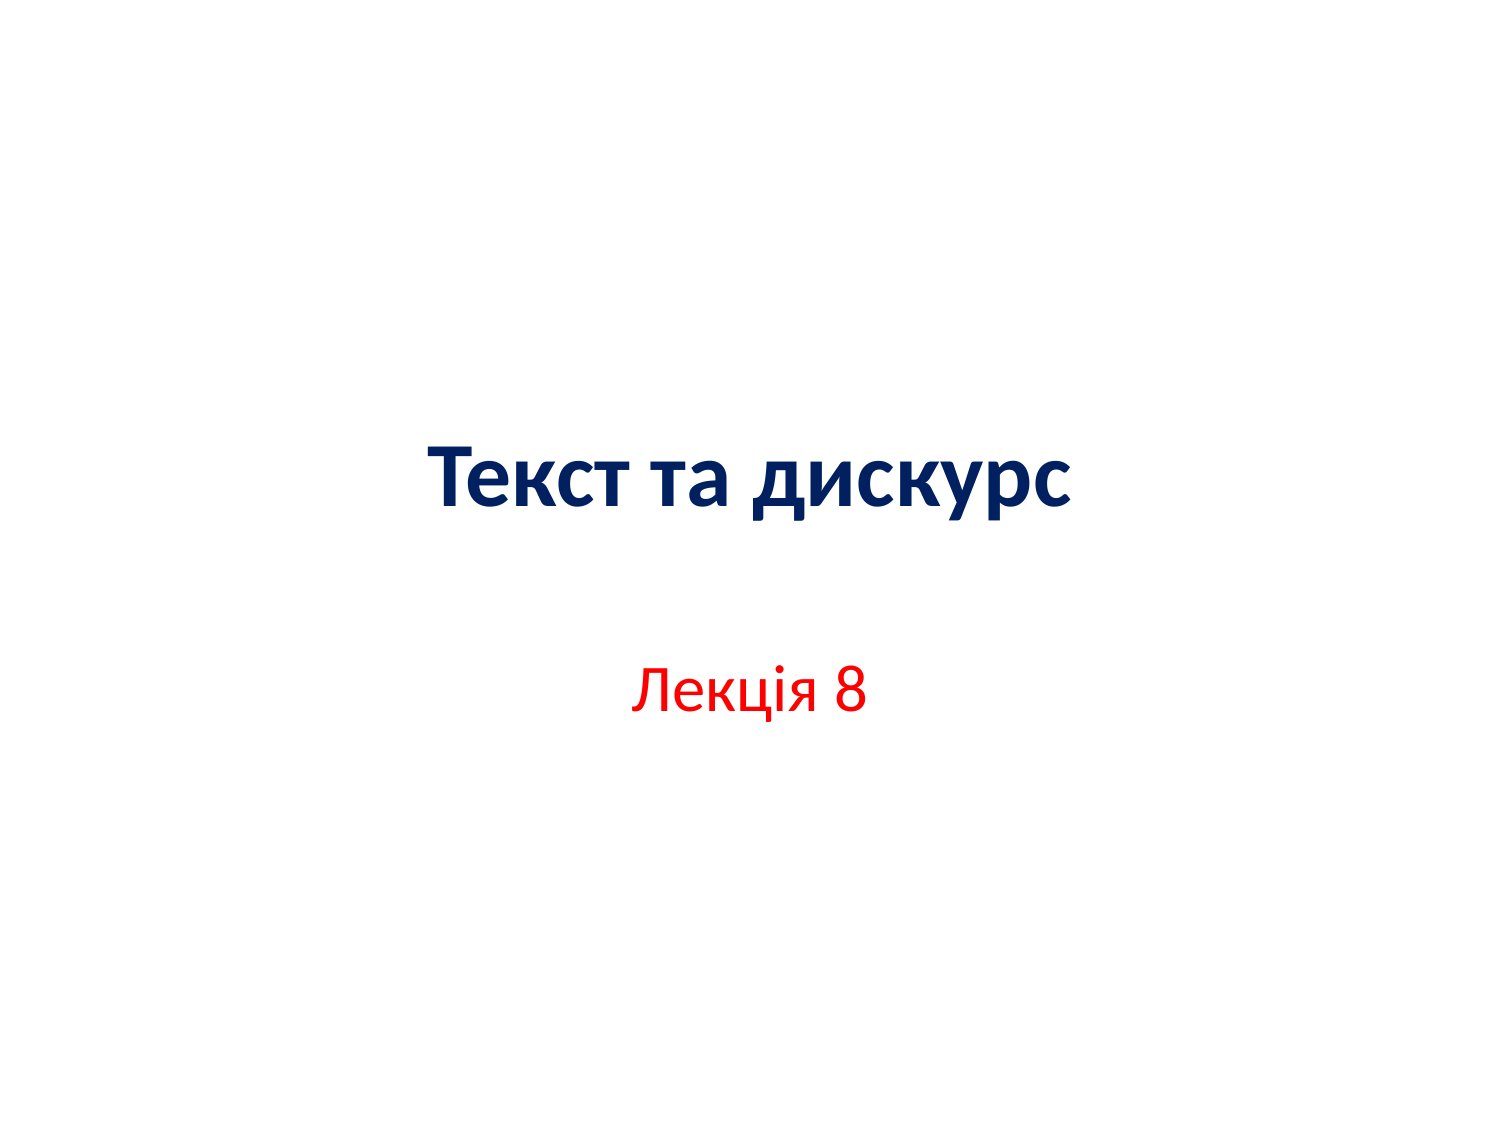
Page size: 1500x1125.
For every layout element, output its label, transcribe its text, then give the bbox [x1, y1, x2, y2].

title Текст та дискурс [112, 349, 1388, 591]
subtitle Лекція 8 [225, 637, 1275, 925]
